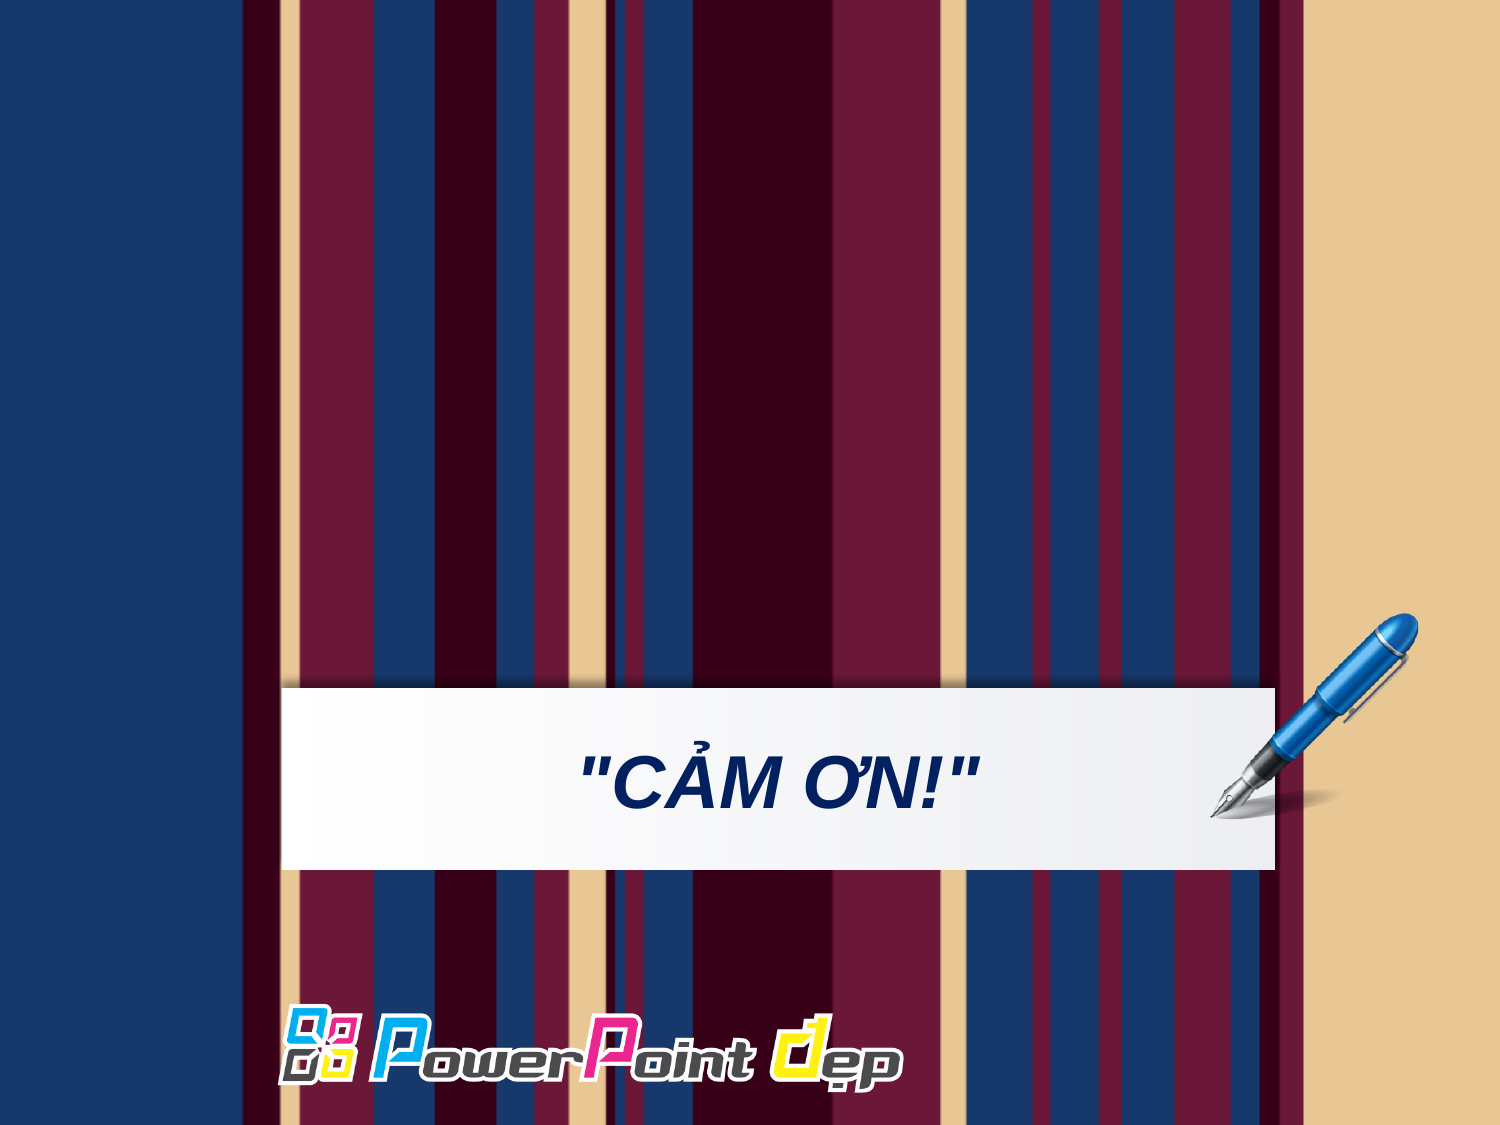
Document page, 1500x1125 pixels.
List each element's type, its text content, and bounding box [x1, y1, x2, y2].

text_box "CẢM ƠN!" [281, 688, 1275, 870]
picture [0, 0, 1500, 1125]
